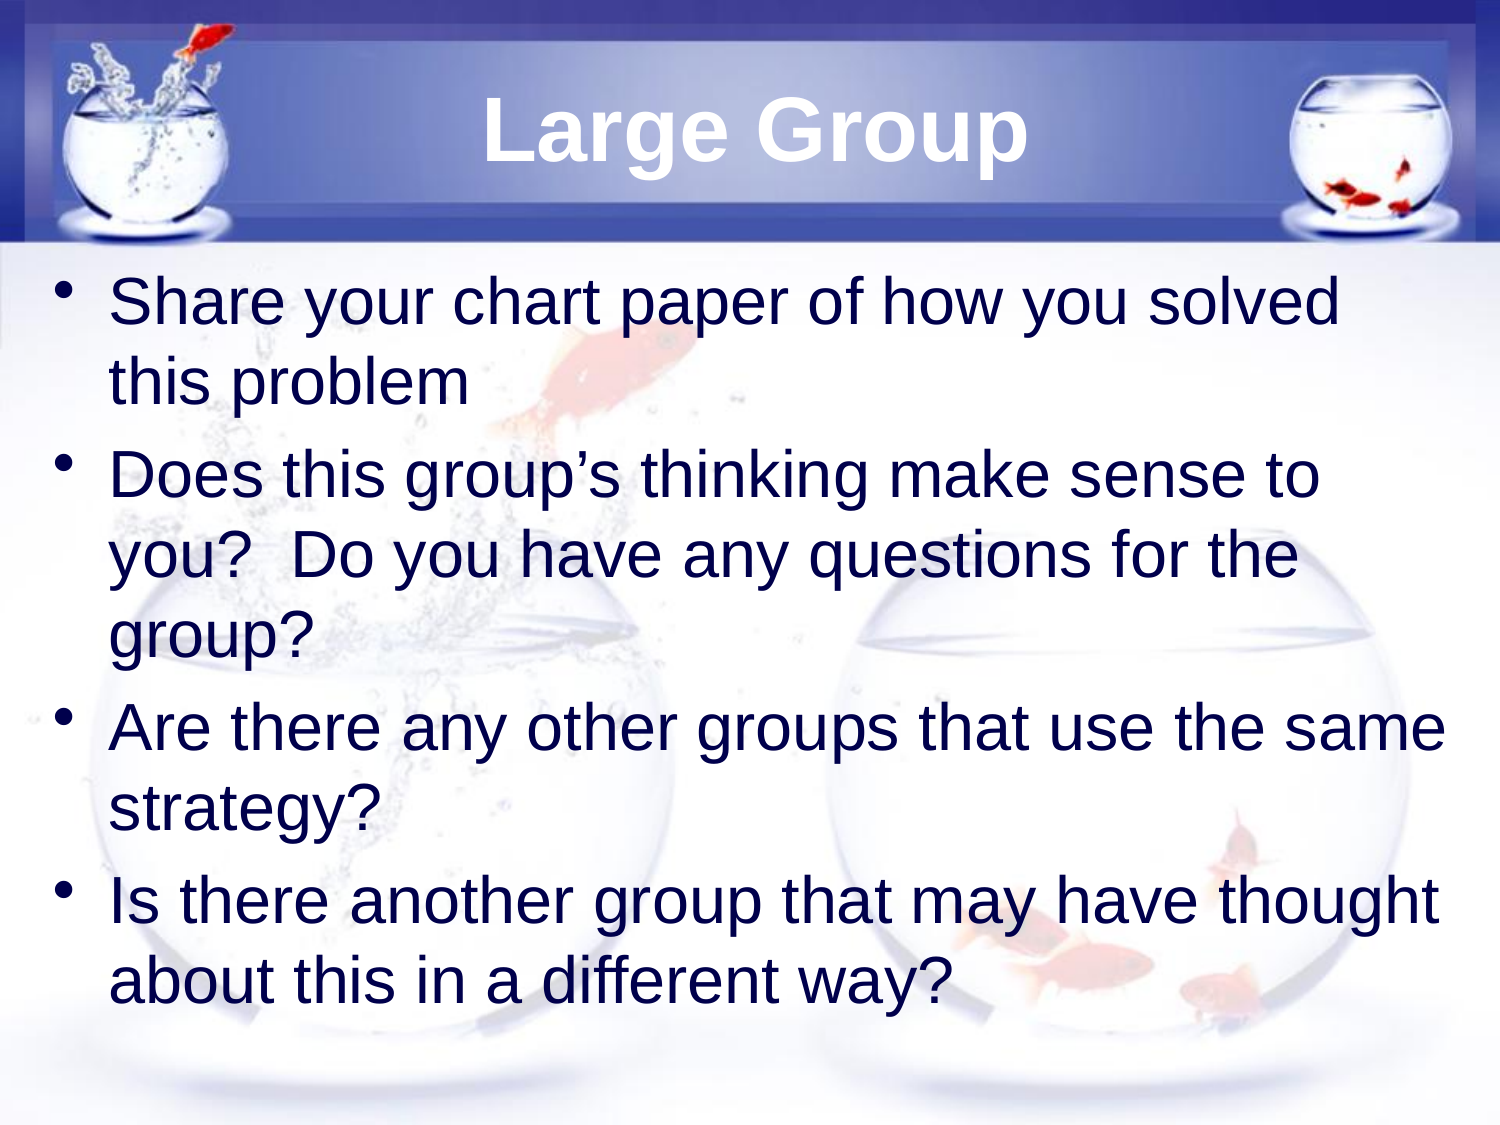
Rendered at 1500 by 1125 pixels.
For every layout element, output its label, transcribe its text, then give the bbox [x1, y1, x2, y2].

picture [0, 0, 1500, 1125]
list Share your chart paper of how you solved this problem Does this group’s thinking make sense to you? Do you have any questions for the group? Are there any other groups that use the same strategy? Is there another group that may have thought about this in a different way? [37, 249, 1476, 1113]
title Large Group [187, 49, 1326, 201]
